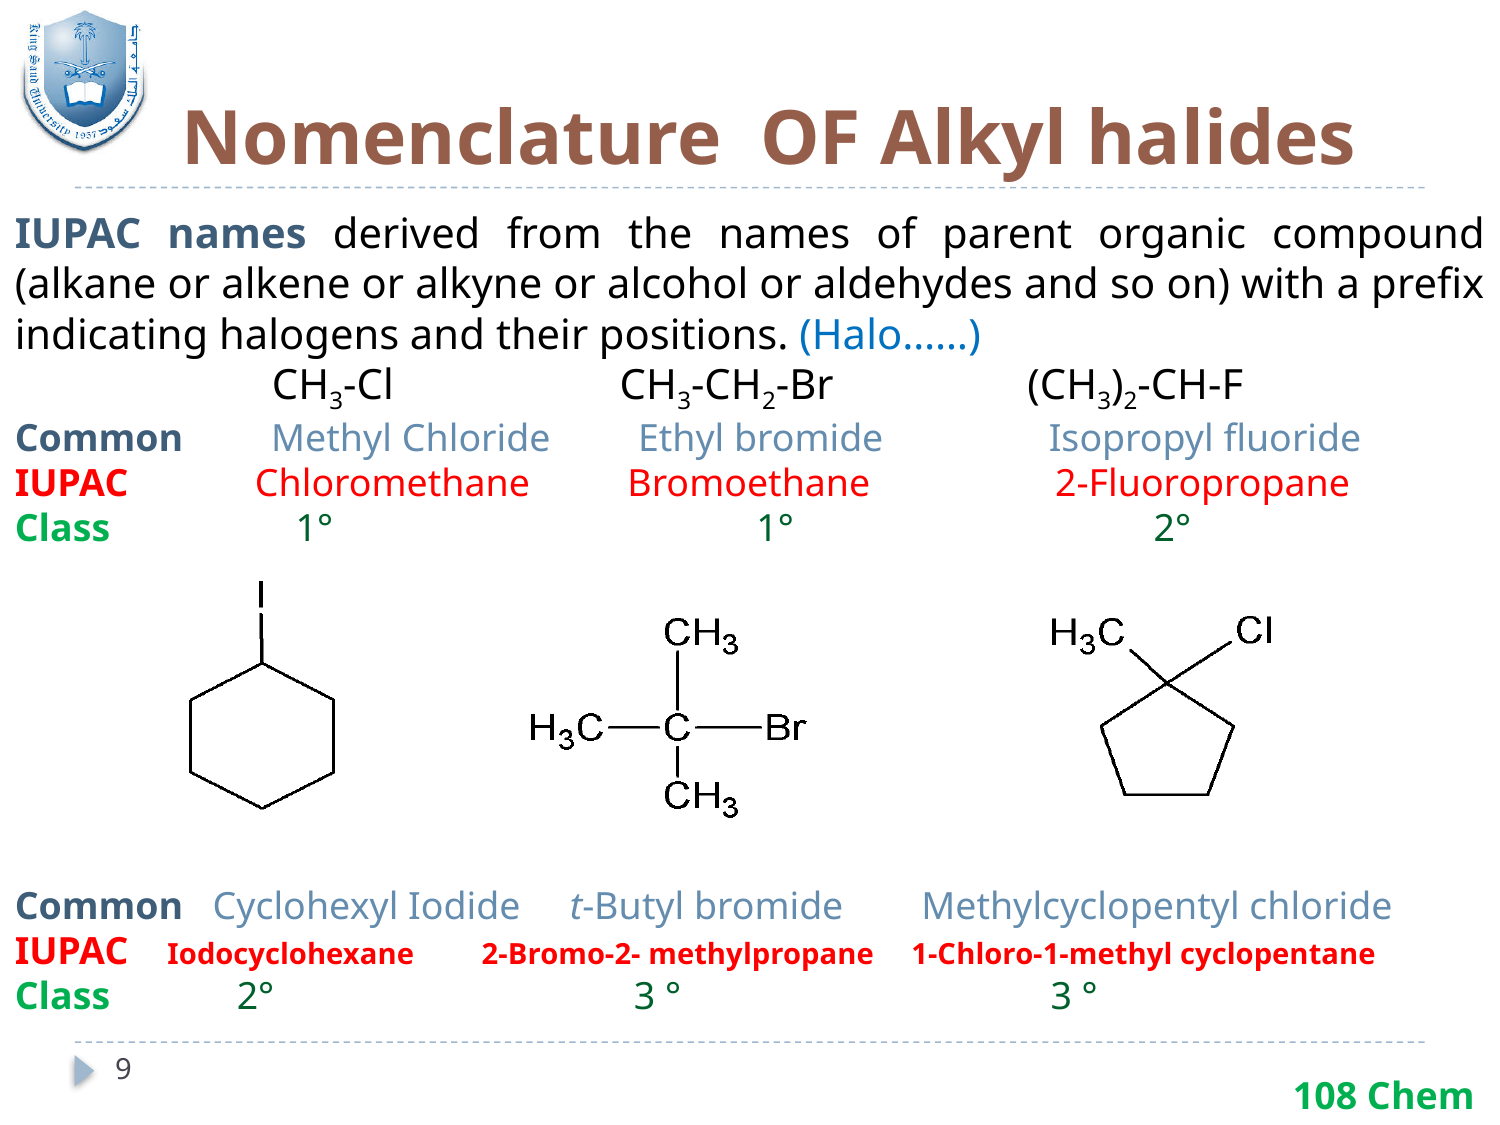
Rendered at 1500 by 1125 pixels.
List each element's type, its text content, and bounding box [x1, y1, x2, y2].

text_box Common Cyclohexyl Iodide t-Butyl bromide Methylcyclopentyl chloride IUPAC Iodocyclohexane 2-Bromo-2- methylpropane 1-Chloro-1-methyl cyclopentane Class 2° 3 ° 3 ° [0, 874, 1500, 1025]
slide_number 9 [100, 1042, 426, 1103]
text_box 108 Chem [1278, 1064, 1490, 1125]
text_box IUPAC names derived from the names of parent organic compound (alkane or alkene or alkyne or alcohol or aldehydes and so on) with a prefix indicating halogens and their positions. (Halo……) CH3-Cl CH3-CH2-Br (CH3)2-CH-F Common Methyl Chloride Ethyl bromide Isopropyl fluoride IUPAC Chloromethane Bromoethane 2-Fluoropropane Class 1° 1° 2° [0, 199, 1500, 557]
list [187, 574, 1276, 826]
title Nomenclature OF Alkyl halides [75, 24, 1425, 188]
picture [4, 1, 163, 160]
